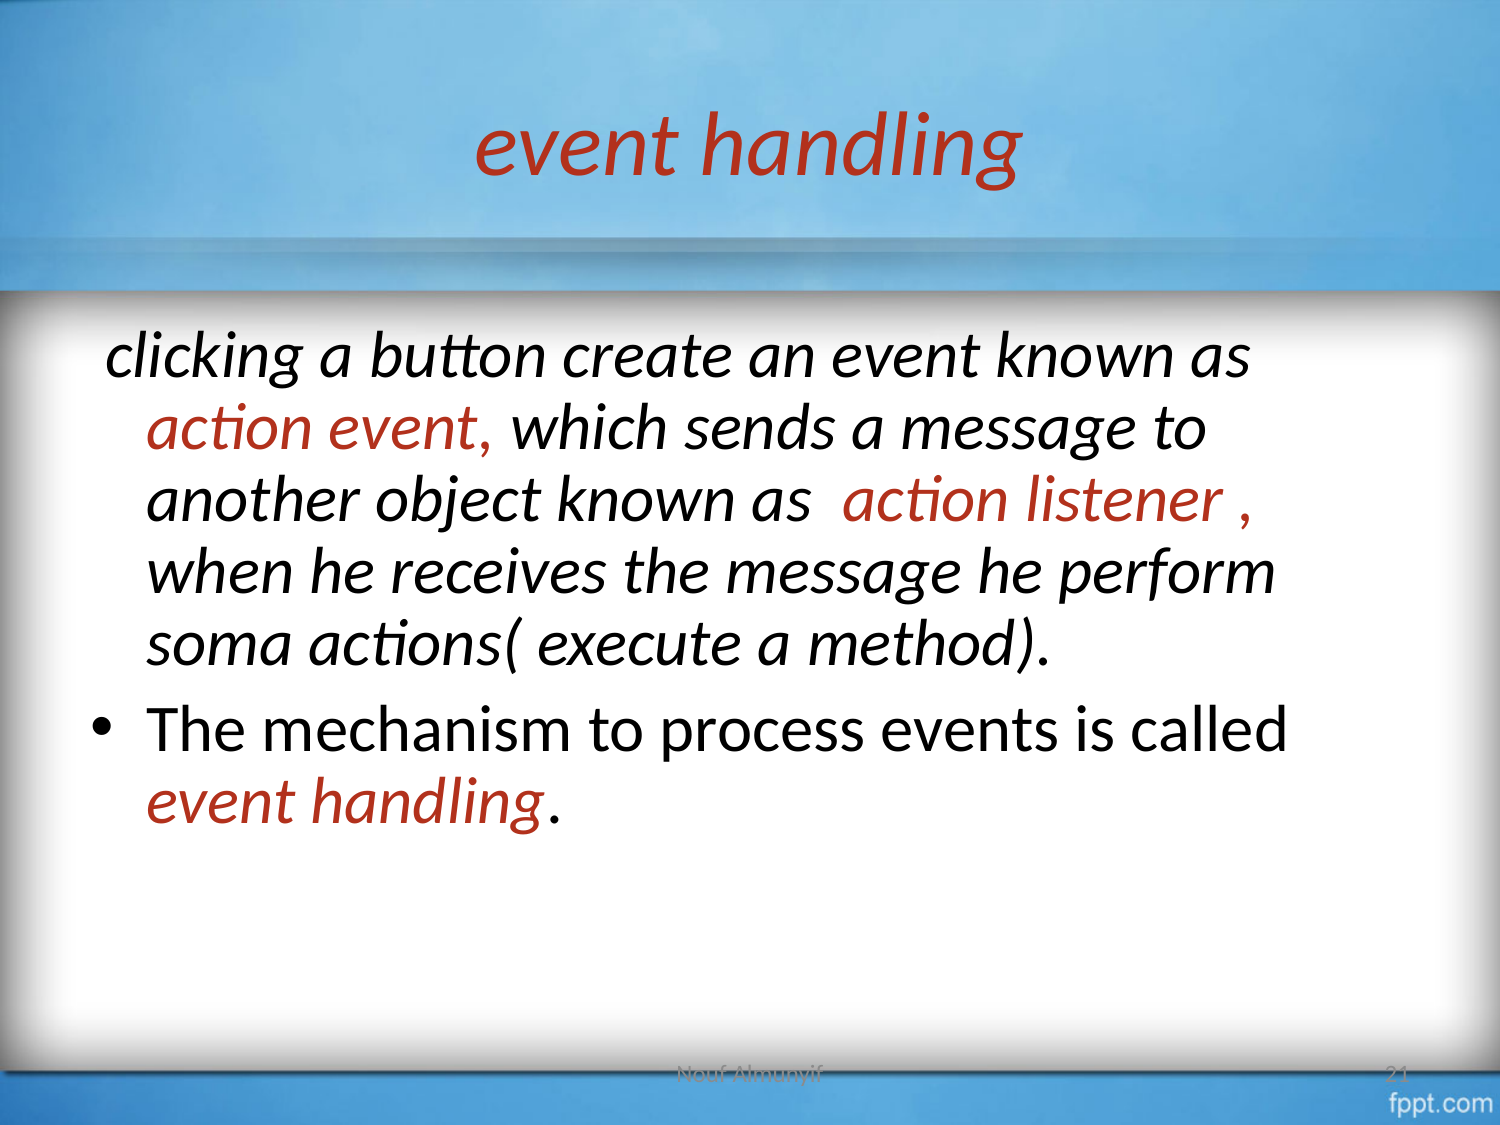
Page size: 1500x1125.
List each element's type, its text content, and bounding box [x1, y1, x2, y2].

list clicking a button create an event known as action event, which sends a message to another object known as action listener , when he receives the message he perform soma actions( execute a method). The mechanism to process events is called event handling. [75, 312, 1425, 1005]
title event handling [75, 45, 1425, 233]
slide_number 21 [1074, 1042, 1425, 1103]
footer Nouf Almunyif [512, 1042, 988, 1103]
picture [0, 0, 1500, 1125]
